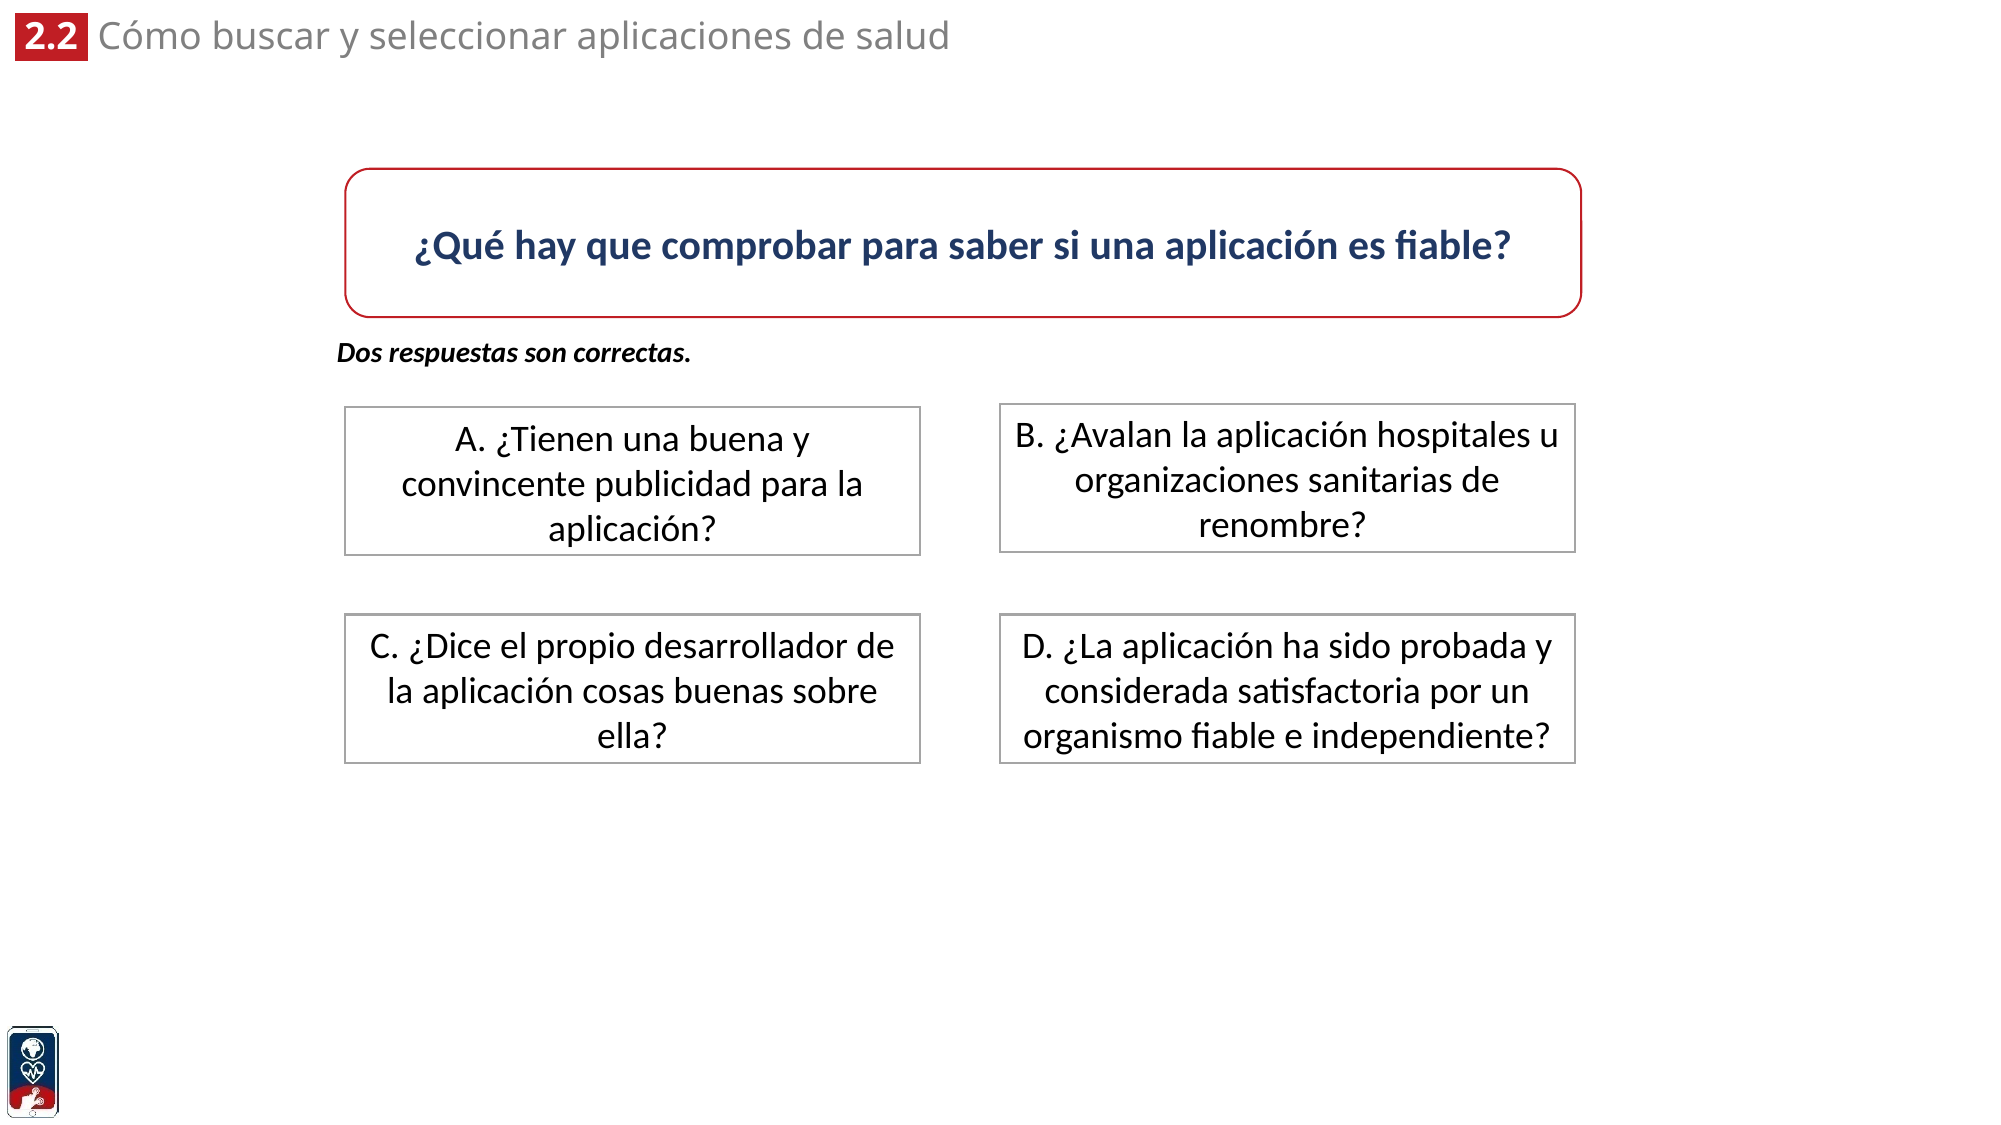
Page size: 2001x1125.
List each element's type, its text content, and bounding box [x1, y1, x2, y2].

text_box B. ¿Avalan la aplicación hospitales u organizaciones sanitarias de renombre? [999, 403, 1576, 553]
text_box A. ¿Tienen una buena y convincente publicidad para la aplicación? [344, 406, 921, 556]
text_box D. ¿La aplicación ha sido probada y considerada satisfactoria por un organismo fiable e independiente? [999, 613, 1576, 764]
text_box C. ¿Dice el propio desarrollador de la aplicación cosas buenas sobre ella? [344, 613, 921, 764]
picture [7, 1026, 59, 1118]
text_box ¿Qué hay que comprobar para saber si una aplicación es fiable? [344, 167, 1583, 319]
text_box Dos respuestas son correctas. [322, 325, 707, 376]
